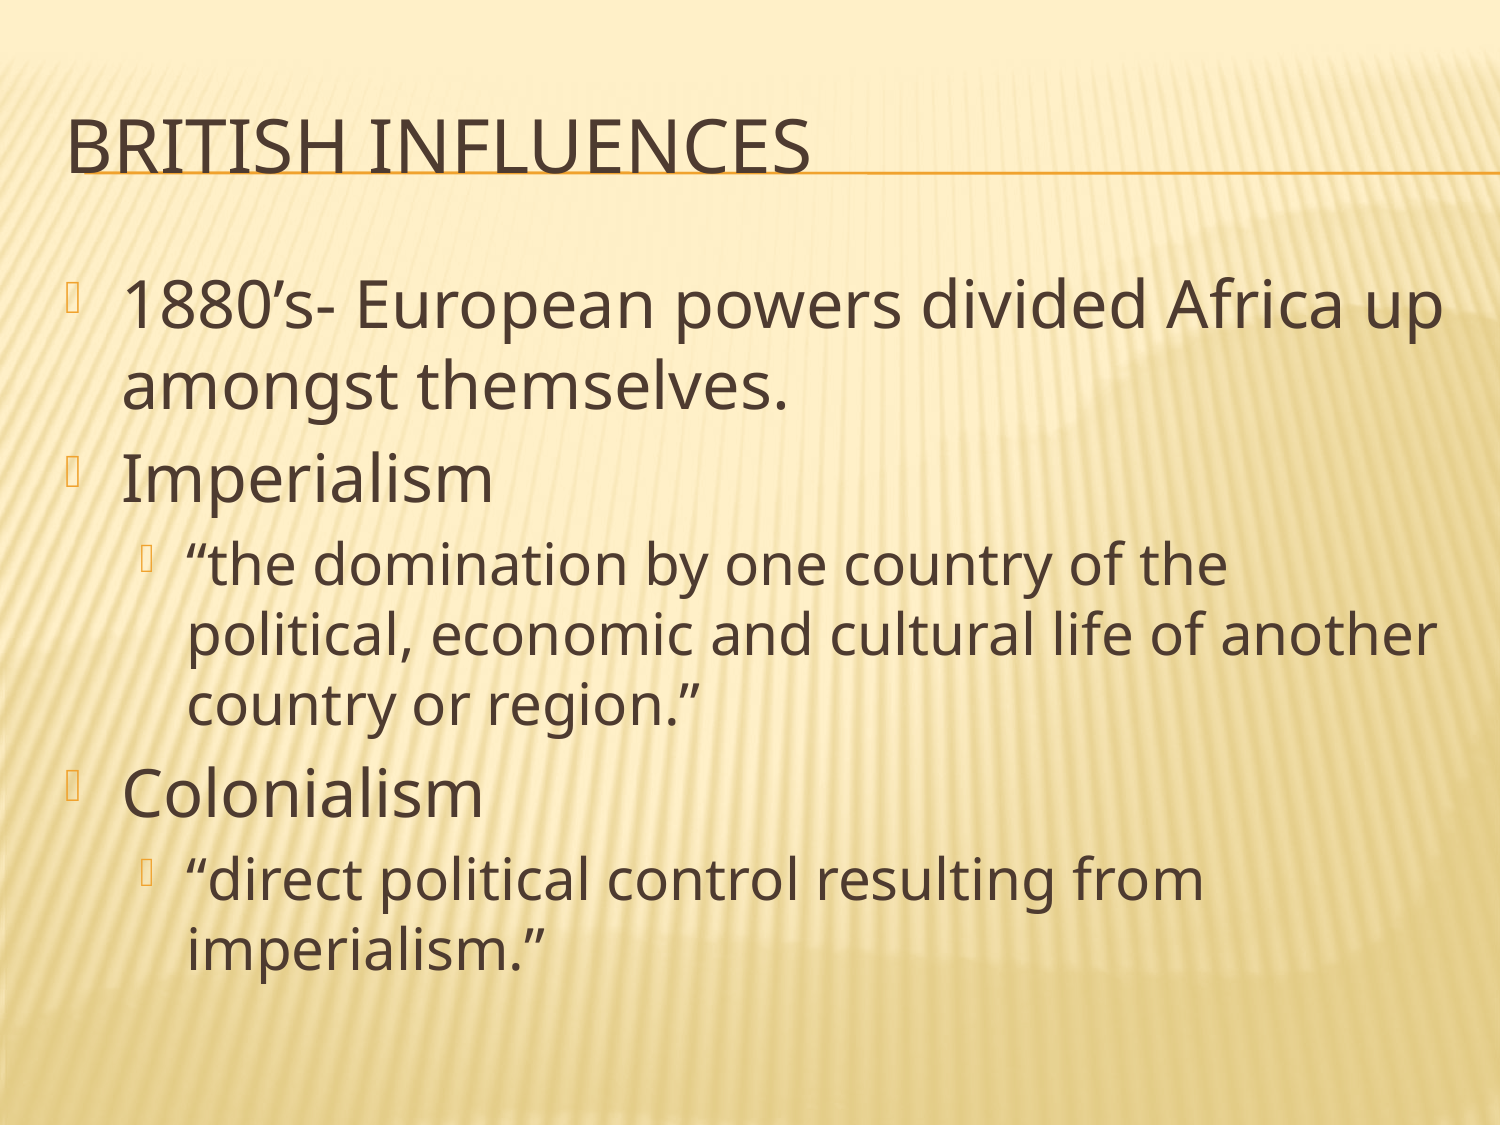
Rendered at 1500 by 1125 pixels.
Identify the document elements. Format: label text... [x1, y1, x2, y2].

list 1880’s- European powers divided Africa up amongst themselves. Imperialism “the domination by one country of the political, economic and cultural life of another country or region.” Colonialism “direct political control resulting from imperialism.” [50, 254, 1475, 998]
title British influences [50, 75, 1475, 213]
